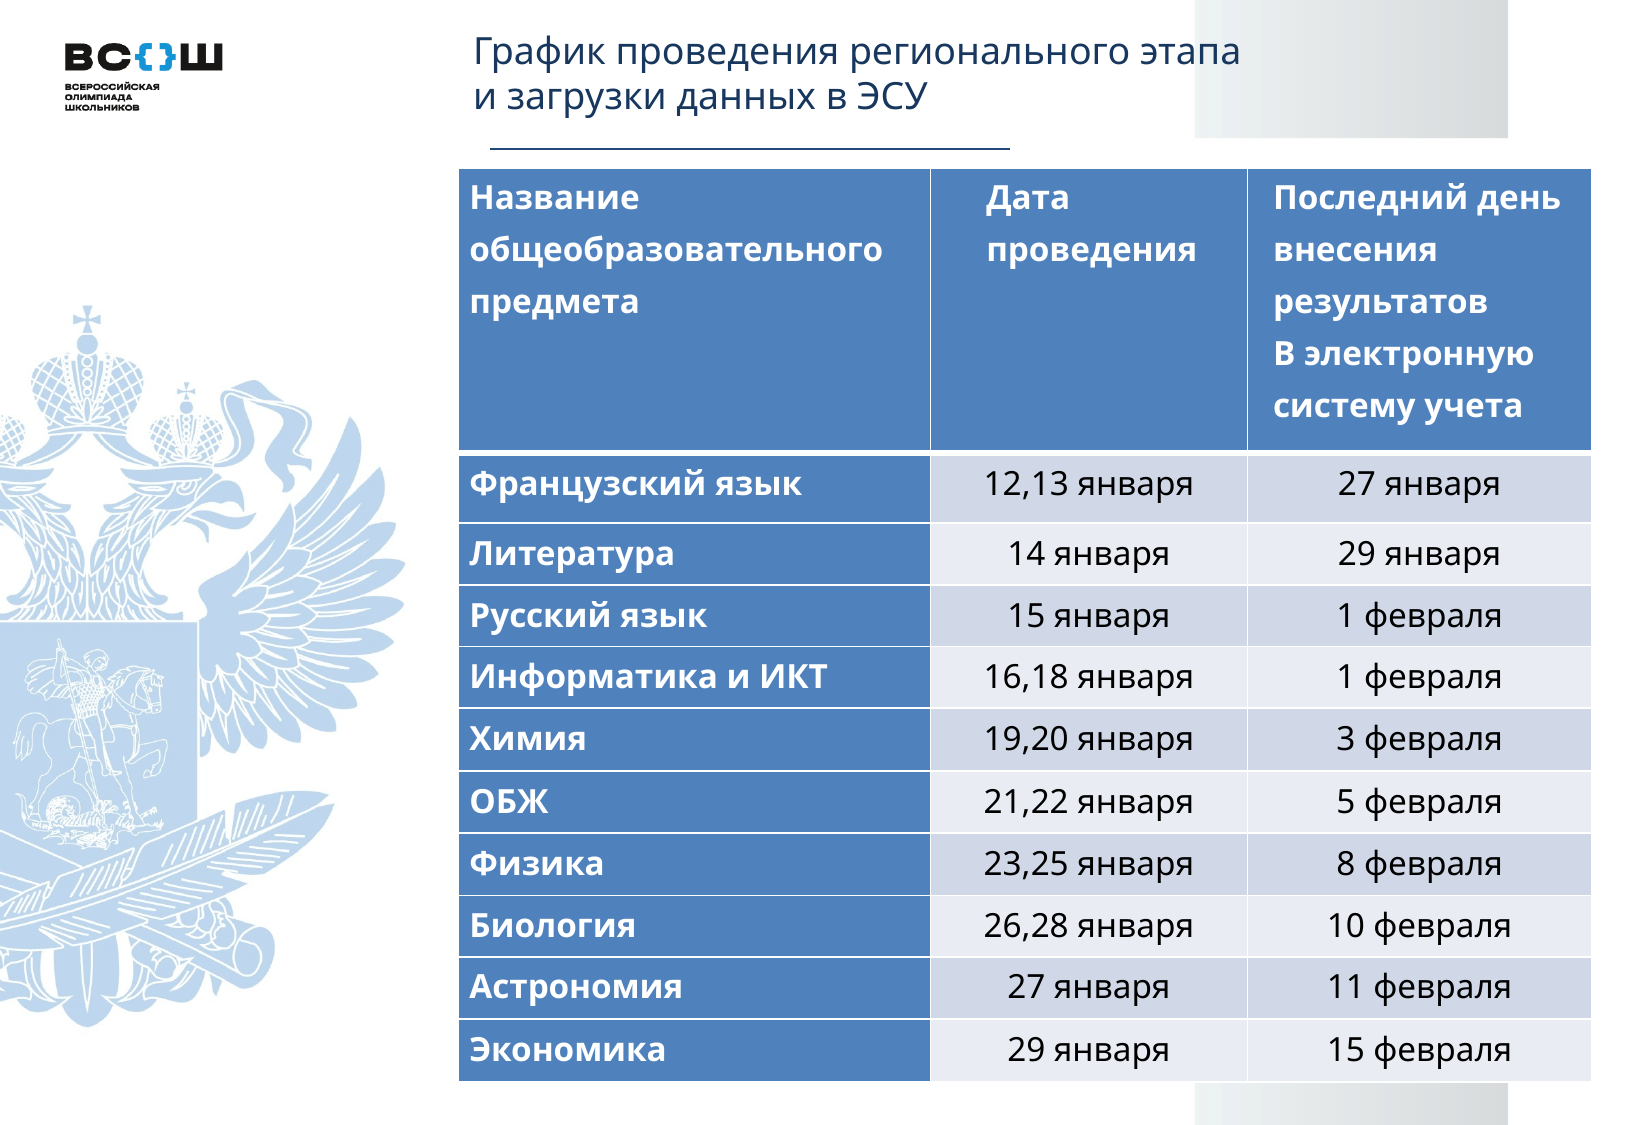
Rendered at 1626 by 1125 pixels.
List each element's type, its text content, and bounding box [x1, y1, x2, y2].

table_cell 29 января [931, 1020, 1247, 1081]
text_box График проведения регионального этапа и загрузки данных в ЭСУ [458, 19, 1463, 163]
table_cell Экономика [459, 1020, 930, 1081]
table_cell 16,18 января [931, 647, 1247, 707]
table_cell 15 января [931, 586, 1247, 646]
table_cell 26,28 января [931, 896, 1247, 956]
picture [0, 0, 1626, 1125]
table_cell Информатика и ИКТ [459, 647, 930, 707]
table_cell 1 февраля [1248, 647, 1591, 707]
table_cell Литература [459, 524, 930, 584]
table_cell 21,22 января [931, 772, 1247, 832]
table_cell Русский язык [459, 586, 930, 646]
table_cell Французский язык [459, 456, 930, 522]
table_cell 10 февраля [1248, 896, 1591, 956]
table_cell 19,20 января [931, 709, 1247, 770]
table_cell 15 февраля [1248, 1020, 1591, 1081]
table_cell 8 февраля [1248, 834, 1591, 895]
table_header Название общеобразовательного предмета [459, 169, 930, 450]
table_cell Химия [459, 709, 930, 770]
table_cell 3 февраля [1248, 709, 1591, 770]
table_cell 5 февраля [1248, 772, 1591, 832]
table_cell 14 января [931, 524, 1247, 584]
table_cell ОБЖ [459, 772, 930, 832]
table_cell 23,25 января [931, 834, 1247, 895]
table_cell Биология [459, 896, 930, 956]
table_cell Физика [459, 834, 930, 895]
table_cell 27 января [1248, 456, 1591, 522]
table_cell 12,13 января [931, 456, 1247, 522]
table_cell Астрономия [459, 958, 930, 1018]
table_cell 11 февраля [1248, 958, 1591, 1018]
table_header Дата проведения [931, 169, 1247, 450]
table_cell 1 февраля [1248, 586, 1591, 646]
table_header Последний день внесения результатов В электронную систему учета [1248, 169, 1591, 450]
table_cell 29 января [1248, 524, 1591, 584]
table_cell 27 января [931, 958, 1247, 1018]
